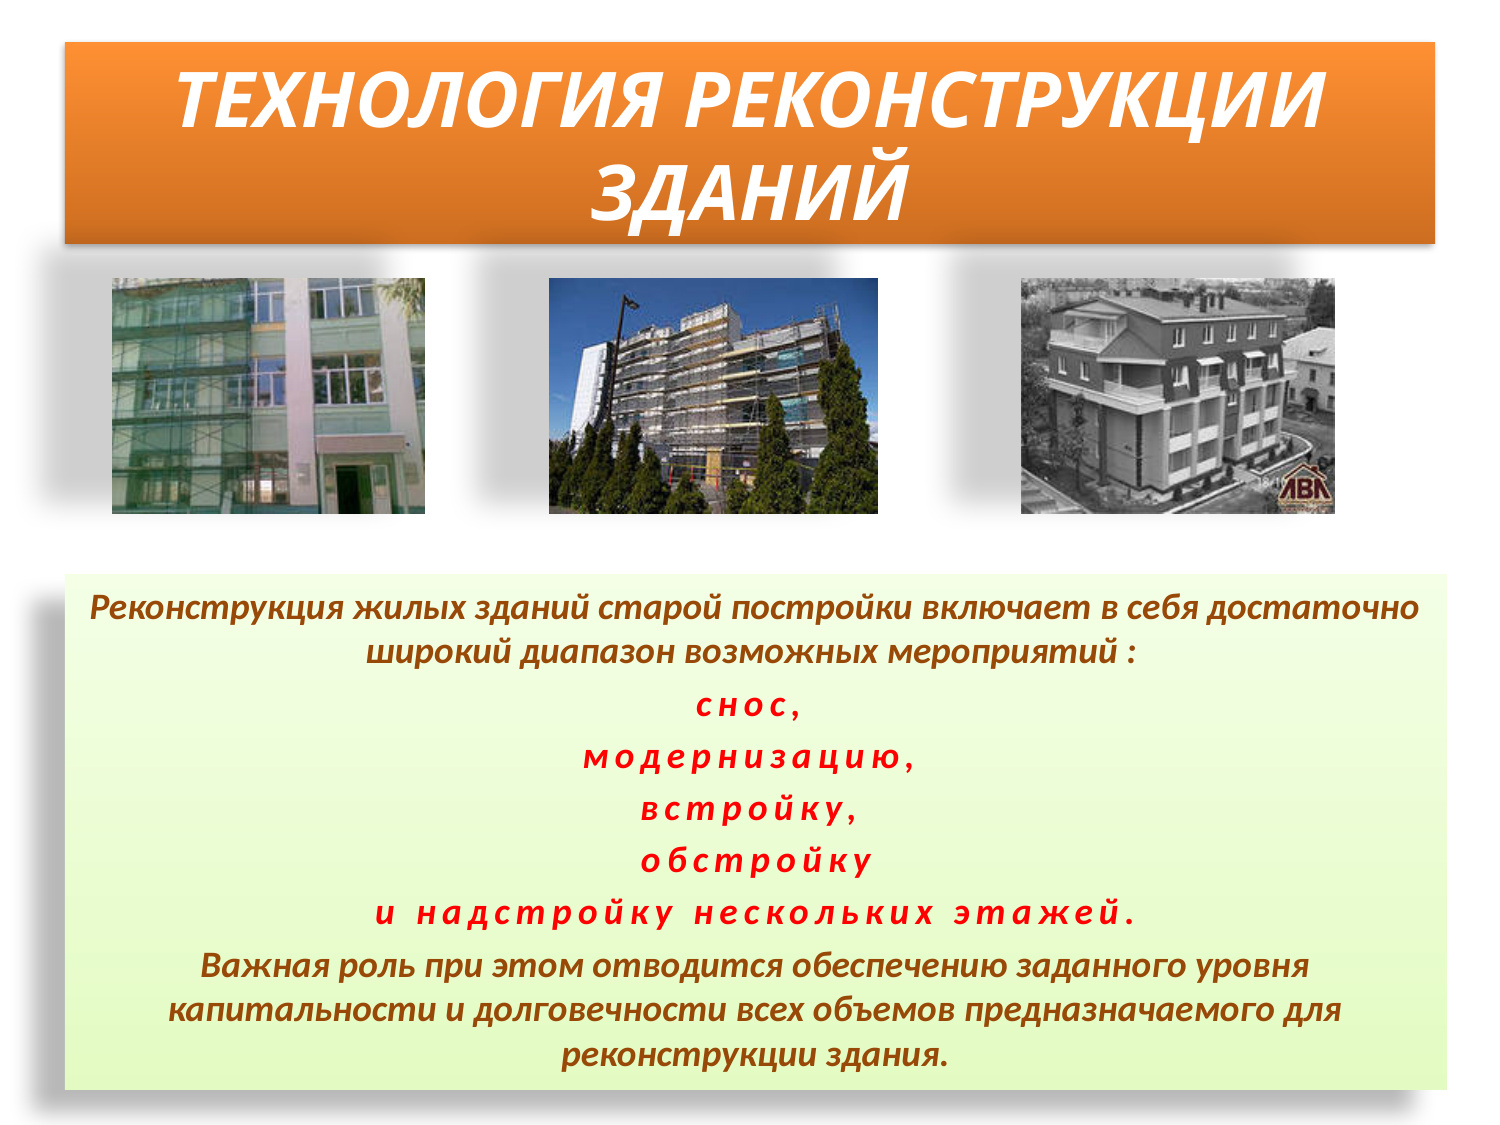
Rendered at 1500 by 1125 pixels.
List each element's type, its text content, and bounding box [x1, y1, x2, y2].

title ТЕХНОЛОГИЯ РЕКОНСТРУКЦИИ ЗДАНИЙ [64, 42, 1436, 244]
picture [111, 278, 425, 514]
subtitle Реконструкция жилых зданий старой постройки включает в себя достаточно широкий диапазон возможных мероприятий : снос, модернизацию, встройку, обстройку и надстройку нескольких этажей. Важная роль при этом отводится обеспечению заданного уровня капитальности и долговечности всех объемов предназначаемого для реконструкции здания. [64, 574, 1448, 1090]
picture [548, 278, 878, 514]
picture [1021, 278, 1335, 514]
